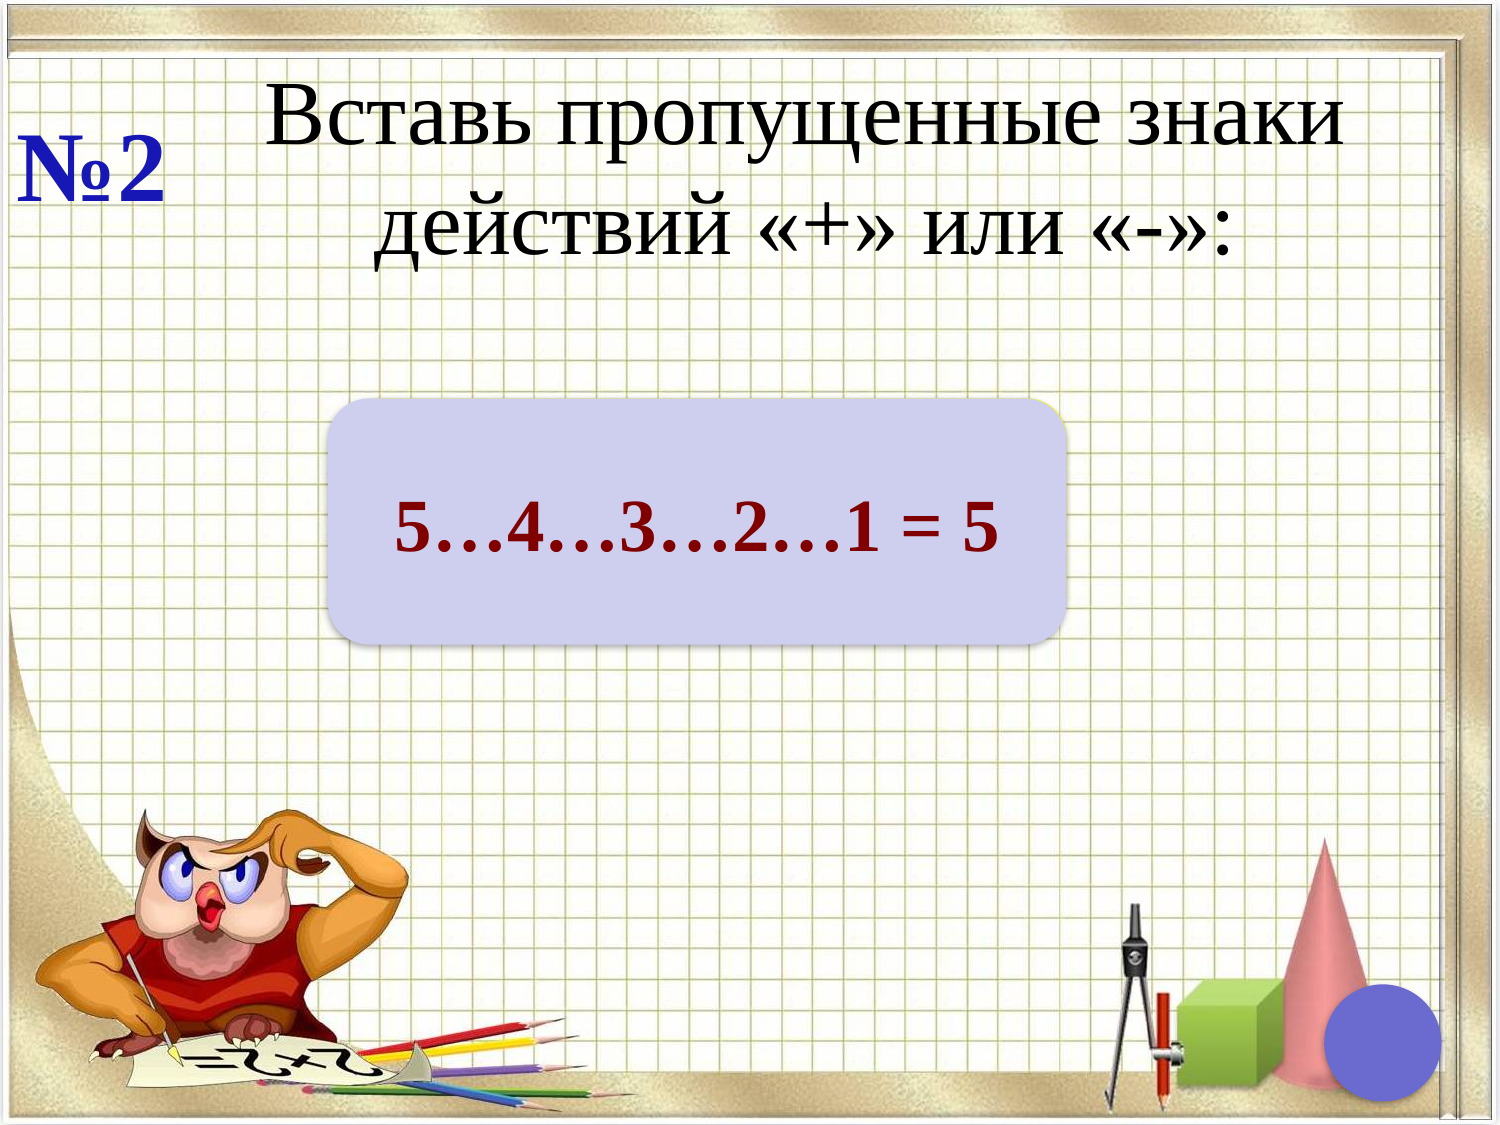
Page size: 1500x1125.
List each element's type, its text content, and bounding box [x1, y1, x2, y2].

text_box №2 [1, 93, 184, 229]
title Вставь пропущенные знаки действий «+» или «-»: [187, 56, 1426, 270]
text_box [325, 396, 1069, 647]
picture [0, 0, 1500, 1125]
list [58, 702, 722, 945]
list [738, 679, 1401, 922]
text_box [1322, 982, 1444, 1104]
